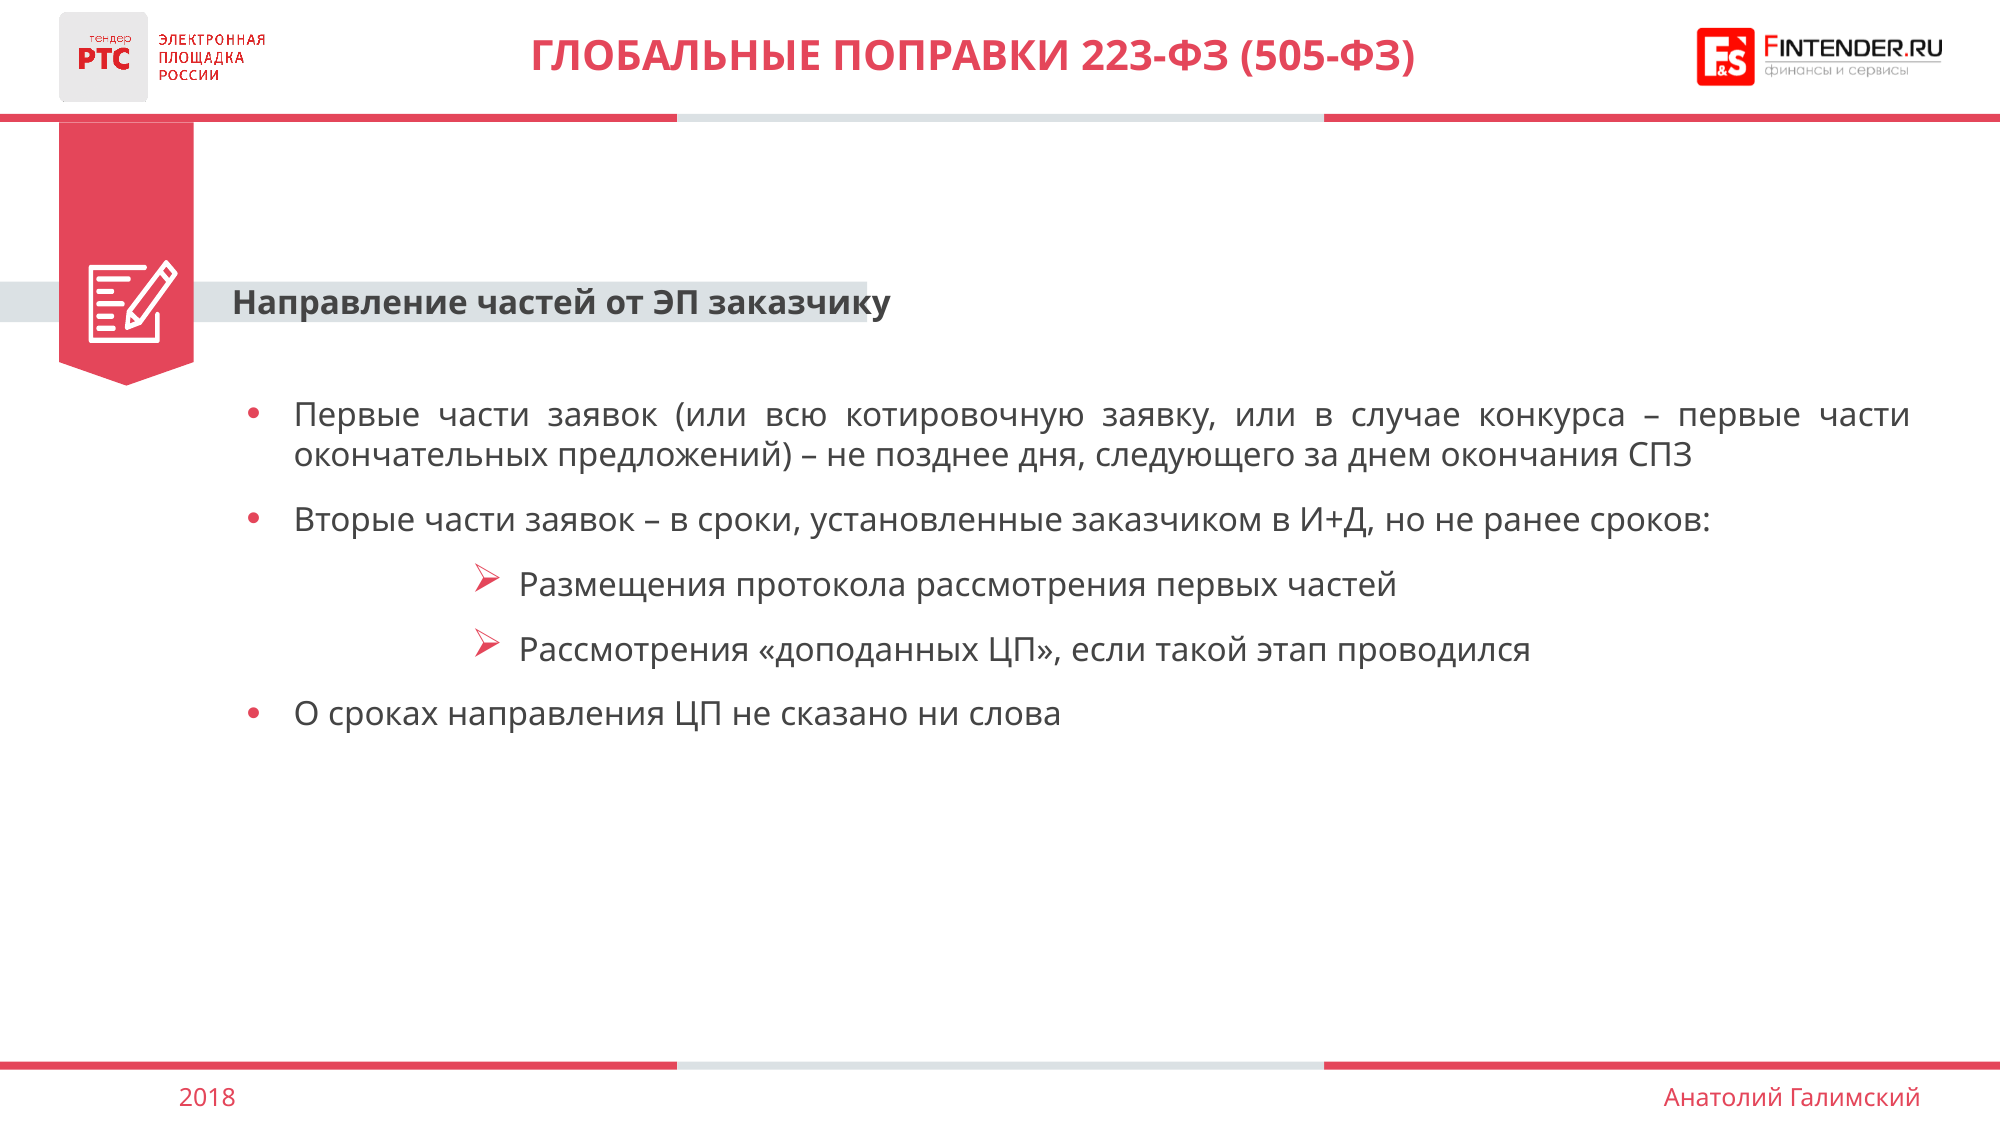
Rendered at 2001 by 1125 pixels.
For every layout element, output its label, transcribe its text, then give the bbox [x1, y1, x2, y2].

text_box Анатолий Галимский [1584, 1073, 2000, 1119]
title ГЛОБАЛЬНЫЕ ПОПРАВКИ 223-фз (505-фз) [294, 0, 1652, 114]
text_box [0, 281, 58, 323]
text_box 2018 [0, 1073, 415, 1119]
picture [59, 12, 265, 102]
text_box [88, 264, 160, 343]
text_box [58, 121, 195, 387]
text_box [124, 260, 178, 330]
text_box Первые части заявок (или всю котировочную заявку, или в случае конкурса – первые части окончательных предложений) – не позднее дня, следующего за днем окончания СПЗ Вторые части заявок – в сроки, установленные заказчиком в И+Д, но не ранее сроков: Размещения протокола рассмотрения первых частей Рассмотрения «доподанных ЦП», если такой этап проводился О сроках направления ЦП не сказано ни слова [231, 385, 1929, 870]
text_box [195, 281, 868, 323]
picture [1696, 18, 1942, 95]
text_box Направление частей от ЭП заказчику [231, 281, 960, 322]
